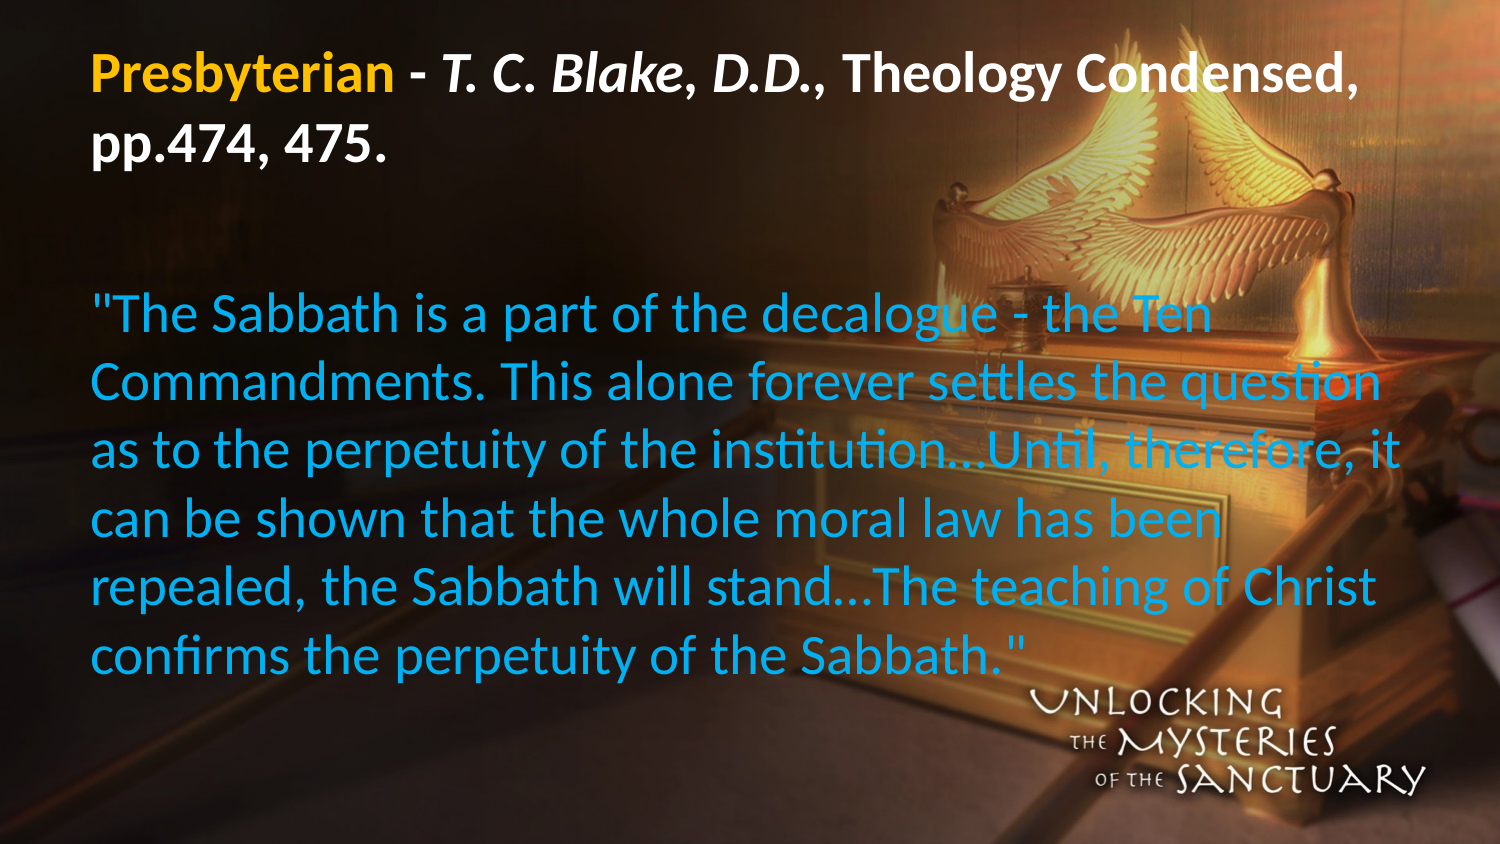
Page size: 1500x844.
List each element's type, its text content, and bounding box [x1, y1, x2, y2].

picture [0, 0, 1500, 844]
list "The Sabbath is a part of the decalogue - the Ten Commandments. This alone forever settles the question as to the perpetuity of the institution…Until, therefore, it can be shown that the whole moral law has been repealed, the Sabbath will stand…The teaching of Christ confirms the perpetuity of the Sabbath." [75, 267, 1425, 754]
title Presbyterian - T. C. Blake, D.D., Theology Condensed, pp.474, 475. [75, 33, 1425, 175]
